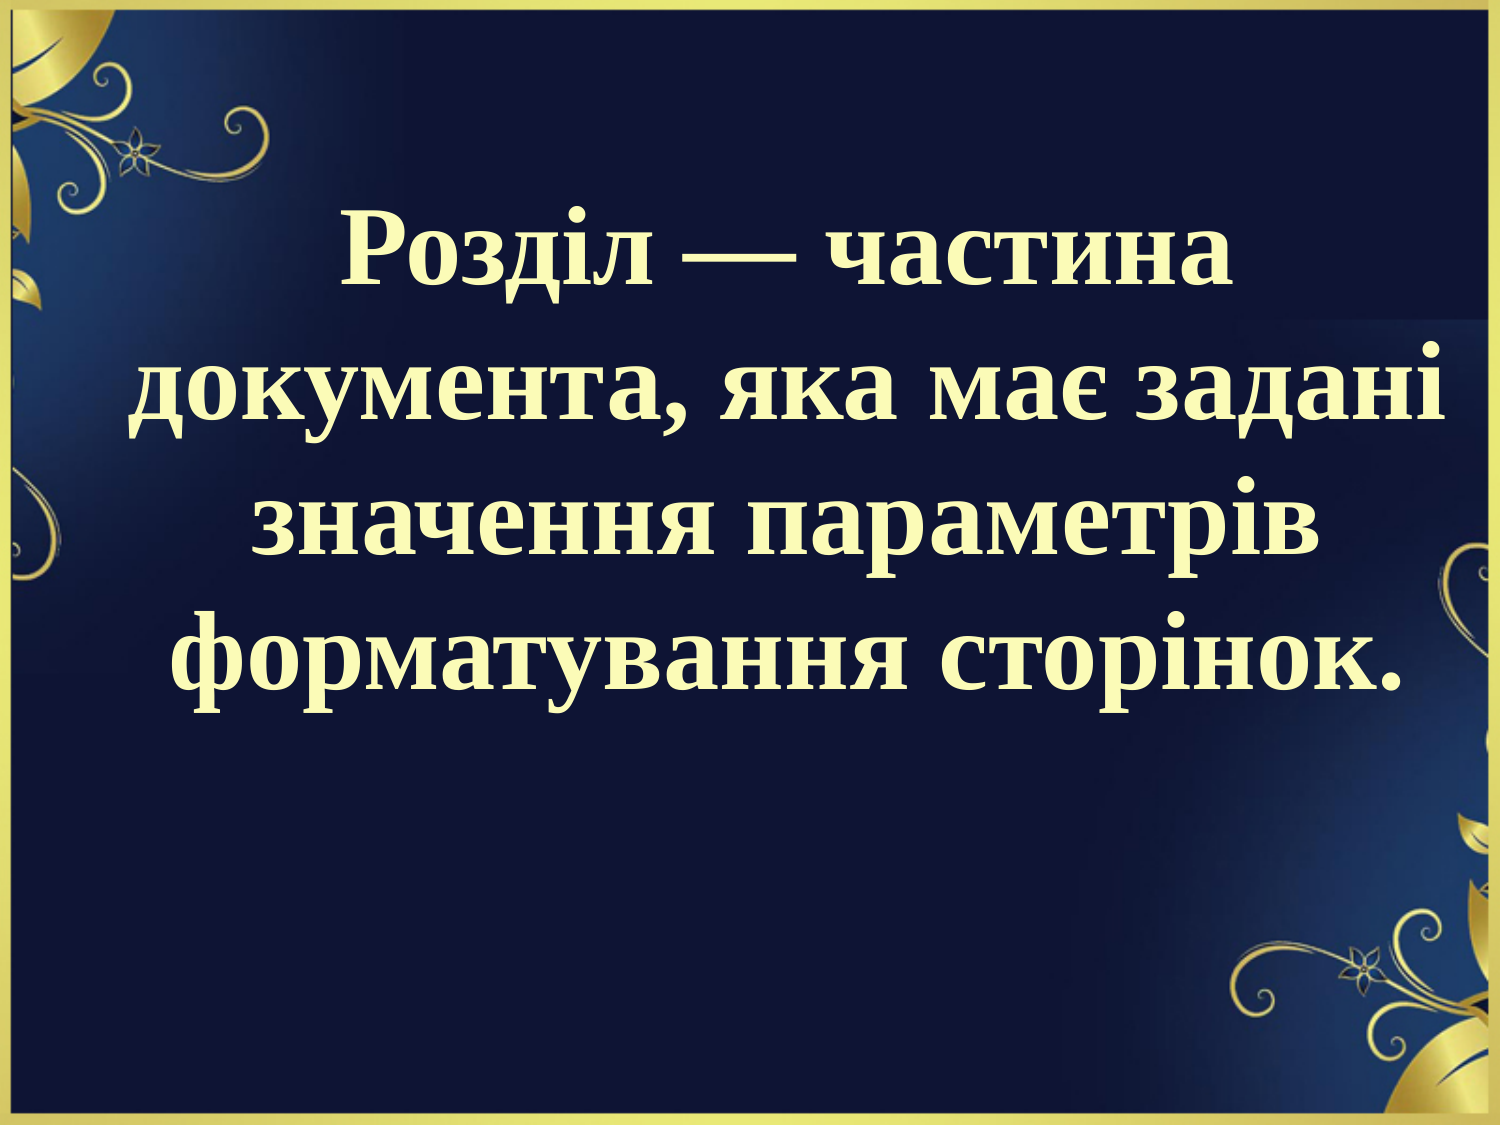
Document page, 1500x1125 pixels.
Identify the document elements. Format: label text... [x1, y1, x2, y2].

title Розділ — частина документа, яка має задані значення параметрів форматування сторінок. [74, 292, 1500, 727]
picture [0, 0, 1500, 1125]
